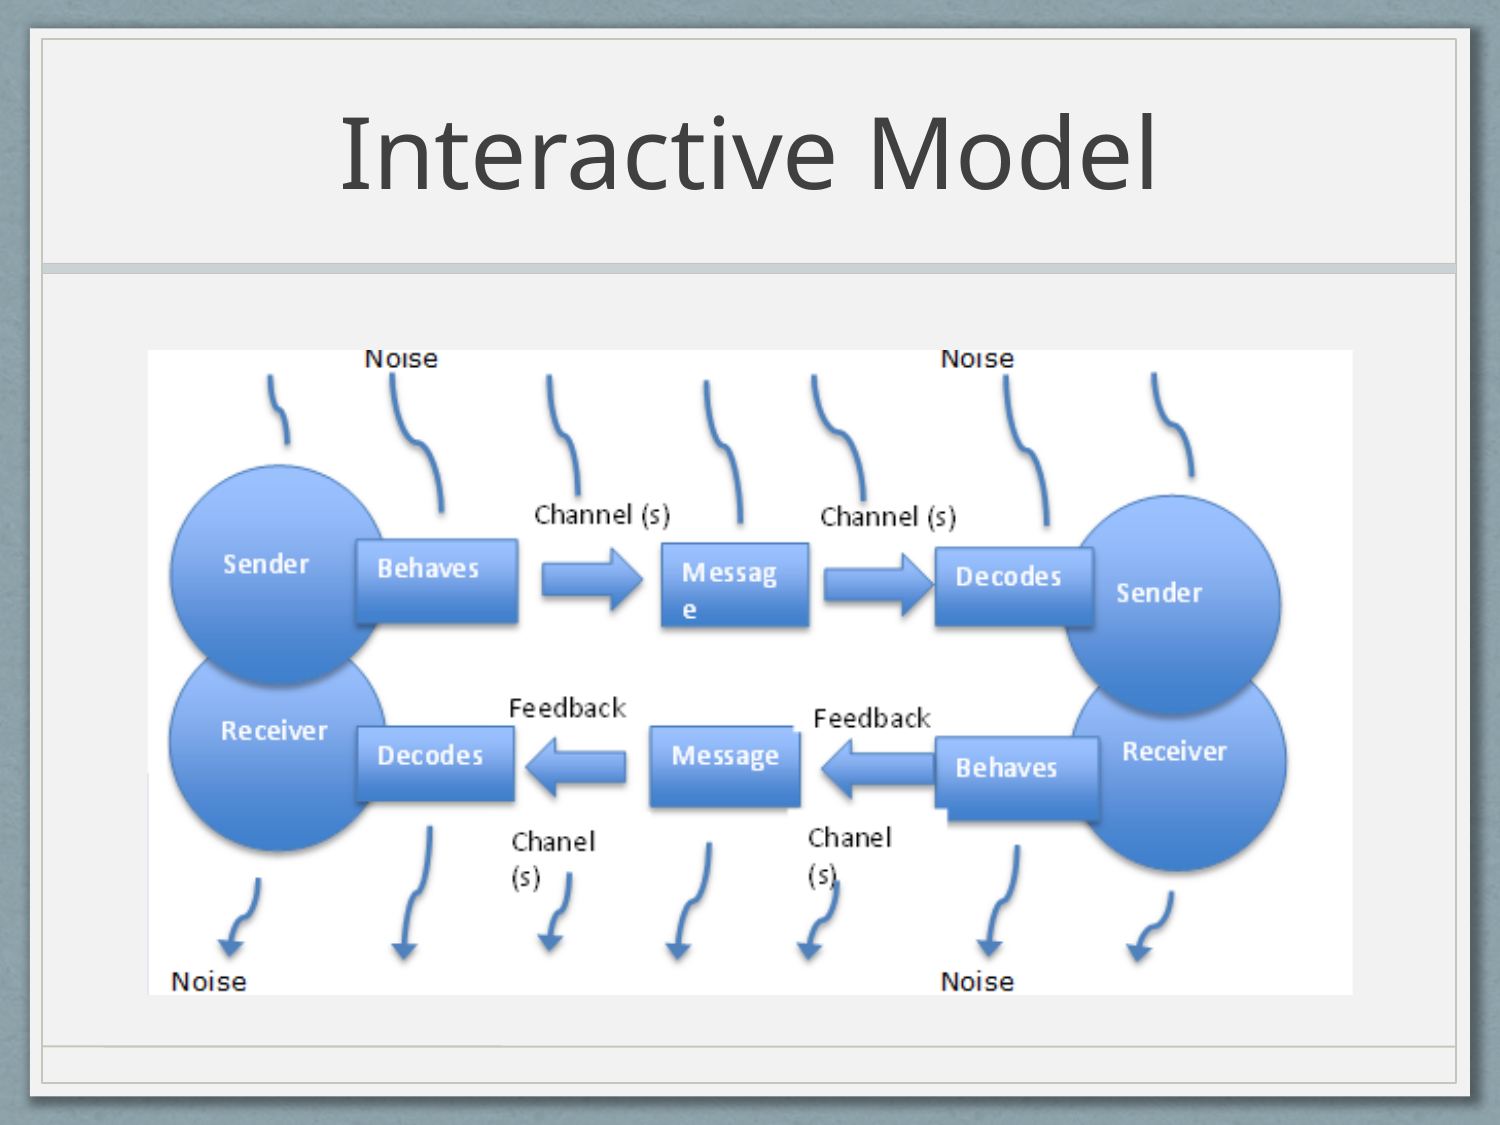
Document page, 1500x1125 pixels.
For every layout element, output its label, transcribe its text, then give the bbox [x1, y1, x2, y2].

title Interactive Model [147, 40, 1353, 260]
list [147, 349, 1354, 996]
